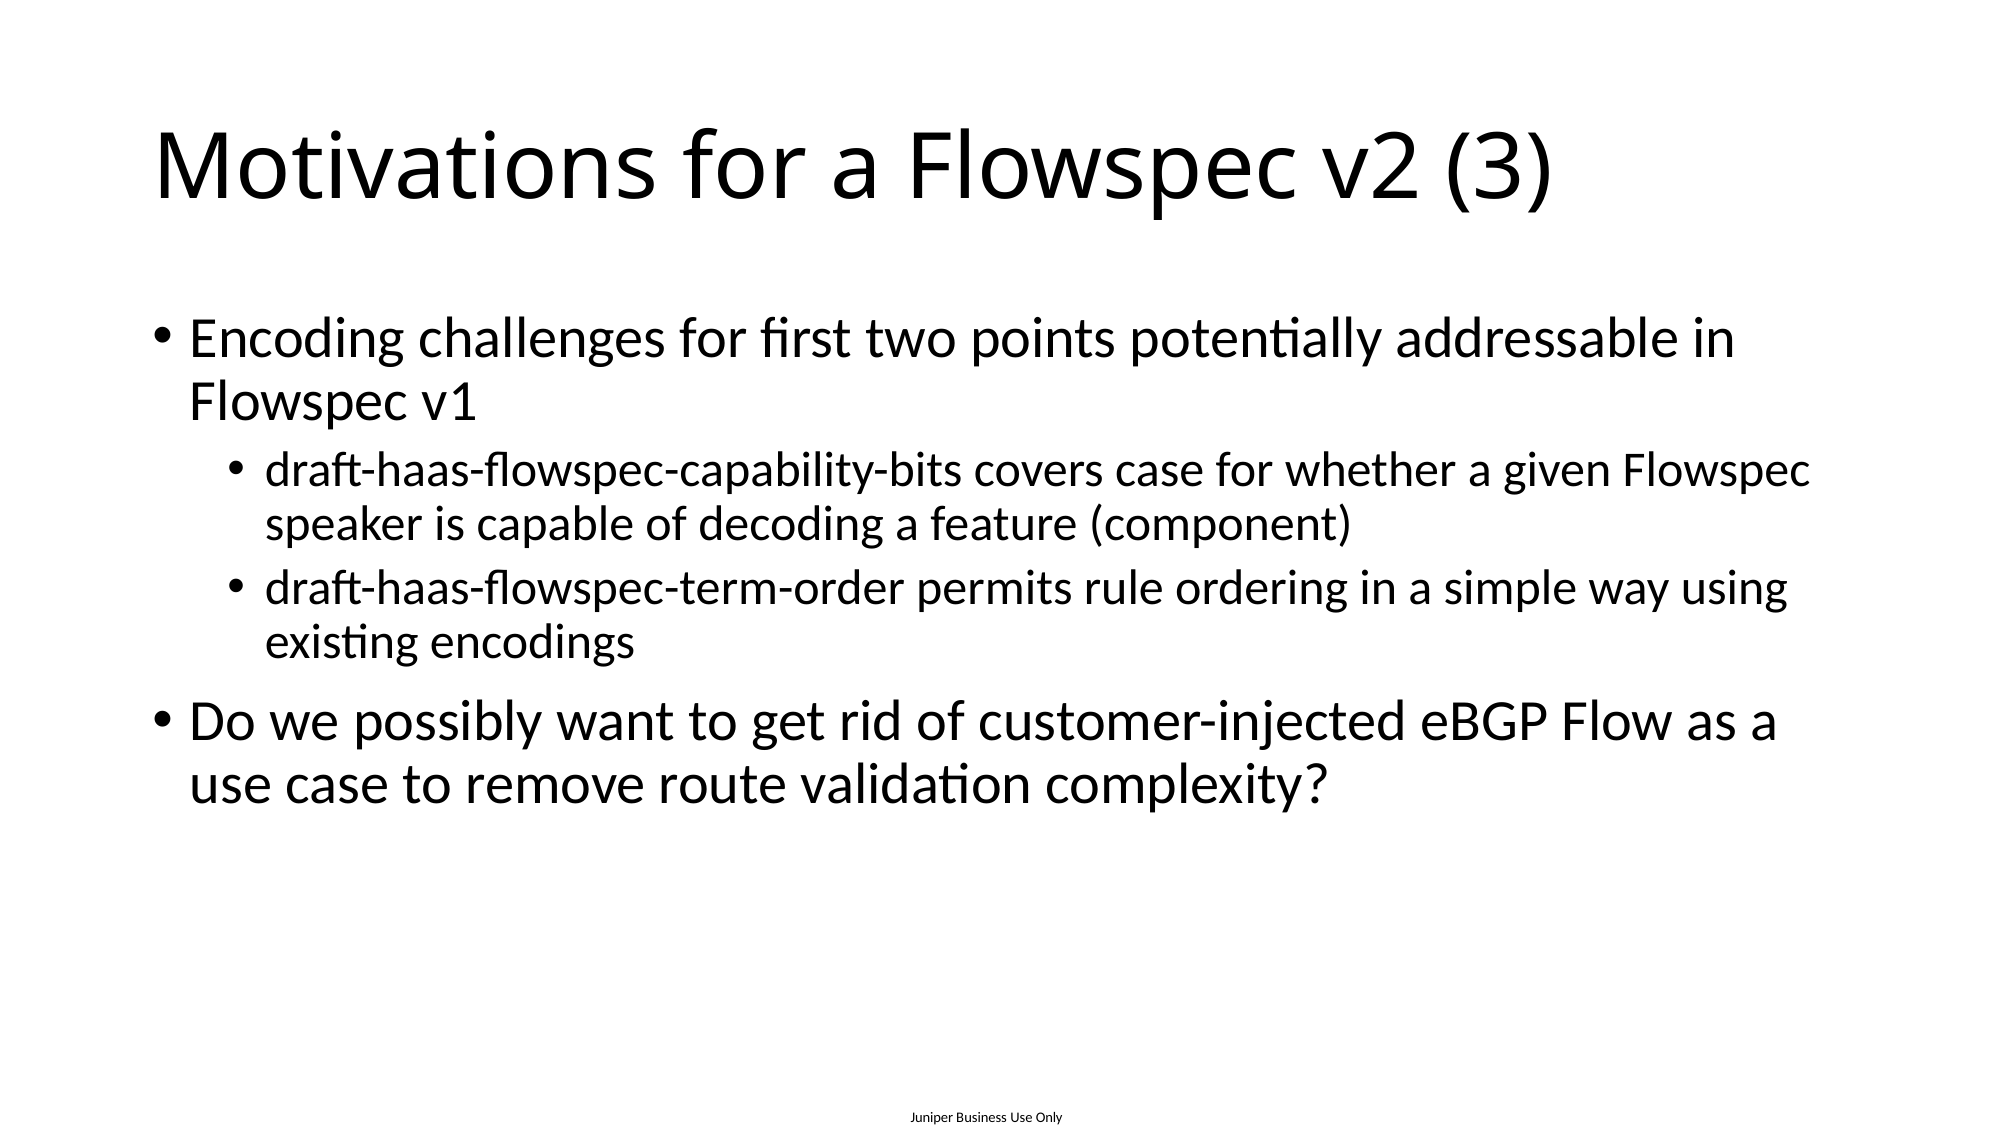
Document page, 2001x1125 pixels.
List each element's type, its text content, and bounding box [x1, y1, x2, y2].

list Encoding challenges for first two points potentially addressable in Flowspec v1 draft-haas-flowspec-capability-bits covers case for whether a given Flowspec speaker is capable of decoding a feature (component) draft-haas-flowspec-term-order permits rule ordering in a simple way using existing encodings Do we possibly want to get rid of customer-injected eBGP Flow as a use case to remove route validation complexity? [137, 299, 1863, 1014]
title Motivations for a Flowspec v2 (3) [137, 59, 1863, 278]
